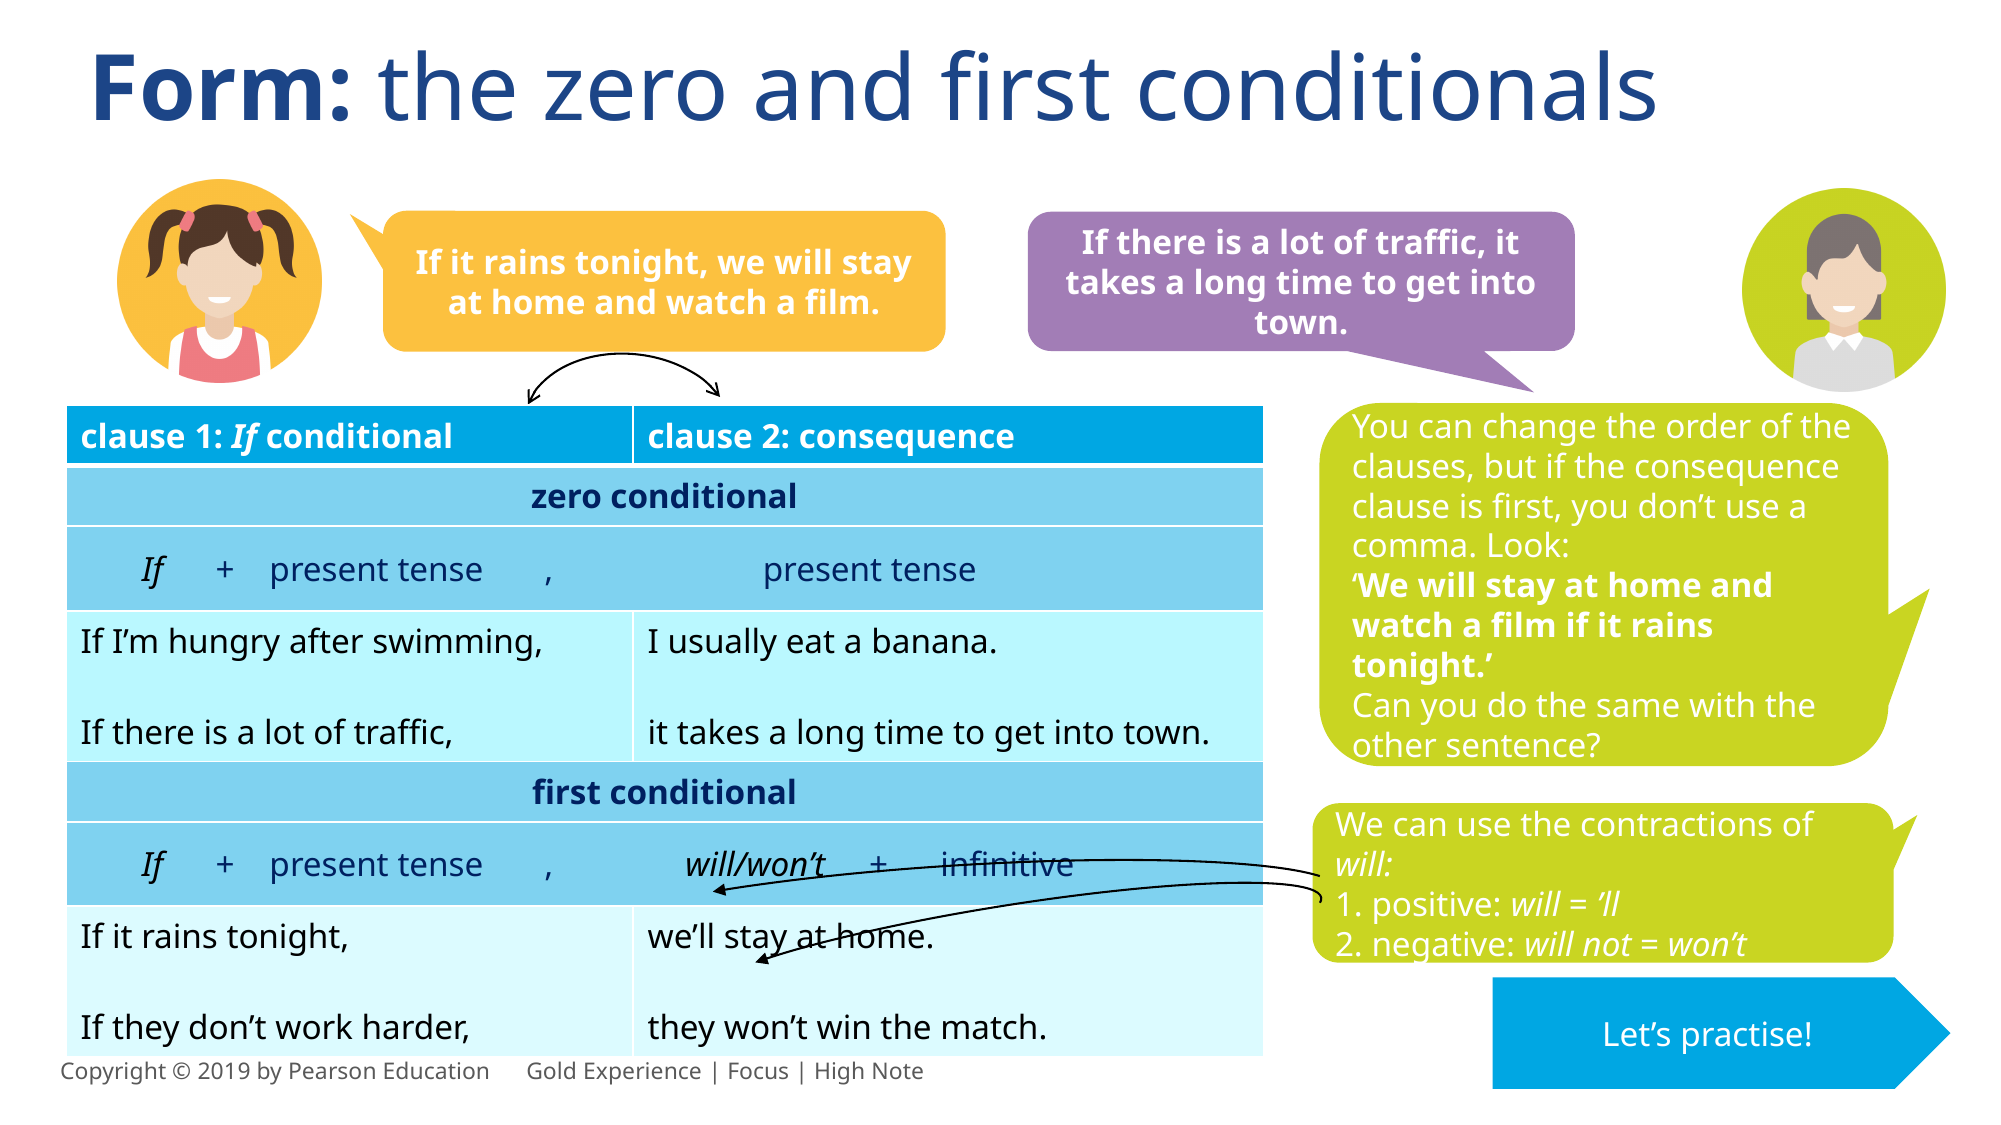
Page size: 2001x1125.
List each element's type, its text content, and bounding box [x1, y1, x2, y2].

table_cell I usually eat a banana. it takes a long time to get into town. [634, 612, 1263, 761]
table_cell zero conditional [67, 468, 1263, 525]
picture [1741, 188, 1946, 393]
title Form: the zero and first conditionals [73, 33, 1827, 250]
table_cell If + present tense , will/won’t + infinitive [67, 823, 1263, 905]
table_header clause 1: If conditional [67, 406, 632, 463]
text_box If it rains tonight, we will stay at home and watch a film. [348, 208, 948, 354]
table_cell If I’m hungry after swimming, If there is a lot of traffic, [67, 612, 632, 761]
table_cell If + present tense , present tense [67, 527, 1263, 610]
table_cell If it rains tonight, If they don’t work harder, [67, 907, 632, 1040]
text_box We can use the contractions of will: 1. positive: will = ’ll 2. negative: will not = won’t [1310, 801, 1920, 965]
footer Copyright © 2019 by Pearson Education Gold Experience | Focus | High Note [45, 1040, 1084, 1101]
text_box [712, 859, 1321, 913]
table_header clause 2: consequence [634, 406, 1263, 463]
text_box Let’s practise! [1490, 975, 1953, 1091]
picture [117, 179, 322, 384]
text_box You can change the order of the clauses, but if the consequence clause is first, you don’t use a comma. Look: ‘We will stay at home and watch a film if it rains tonight.’ Can you do the same with the other sentence? [1317, 400, 1932, 769]
table_cell we’ll stay at home. they won’t win the match. [634, 907, 1263, 1056]
text_box If there is a lot of traffic, it takes a long time to get into town. [1025, 209, 1577, 395]
text_box [527, 354, 721, 404]
table_cell first conditional [67, 762, 1263, 821]
text_box [755, 881, 1323, 965]
